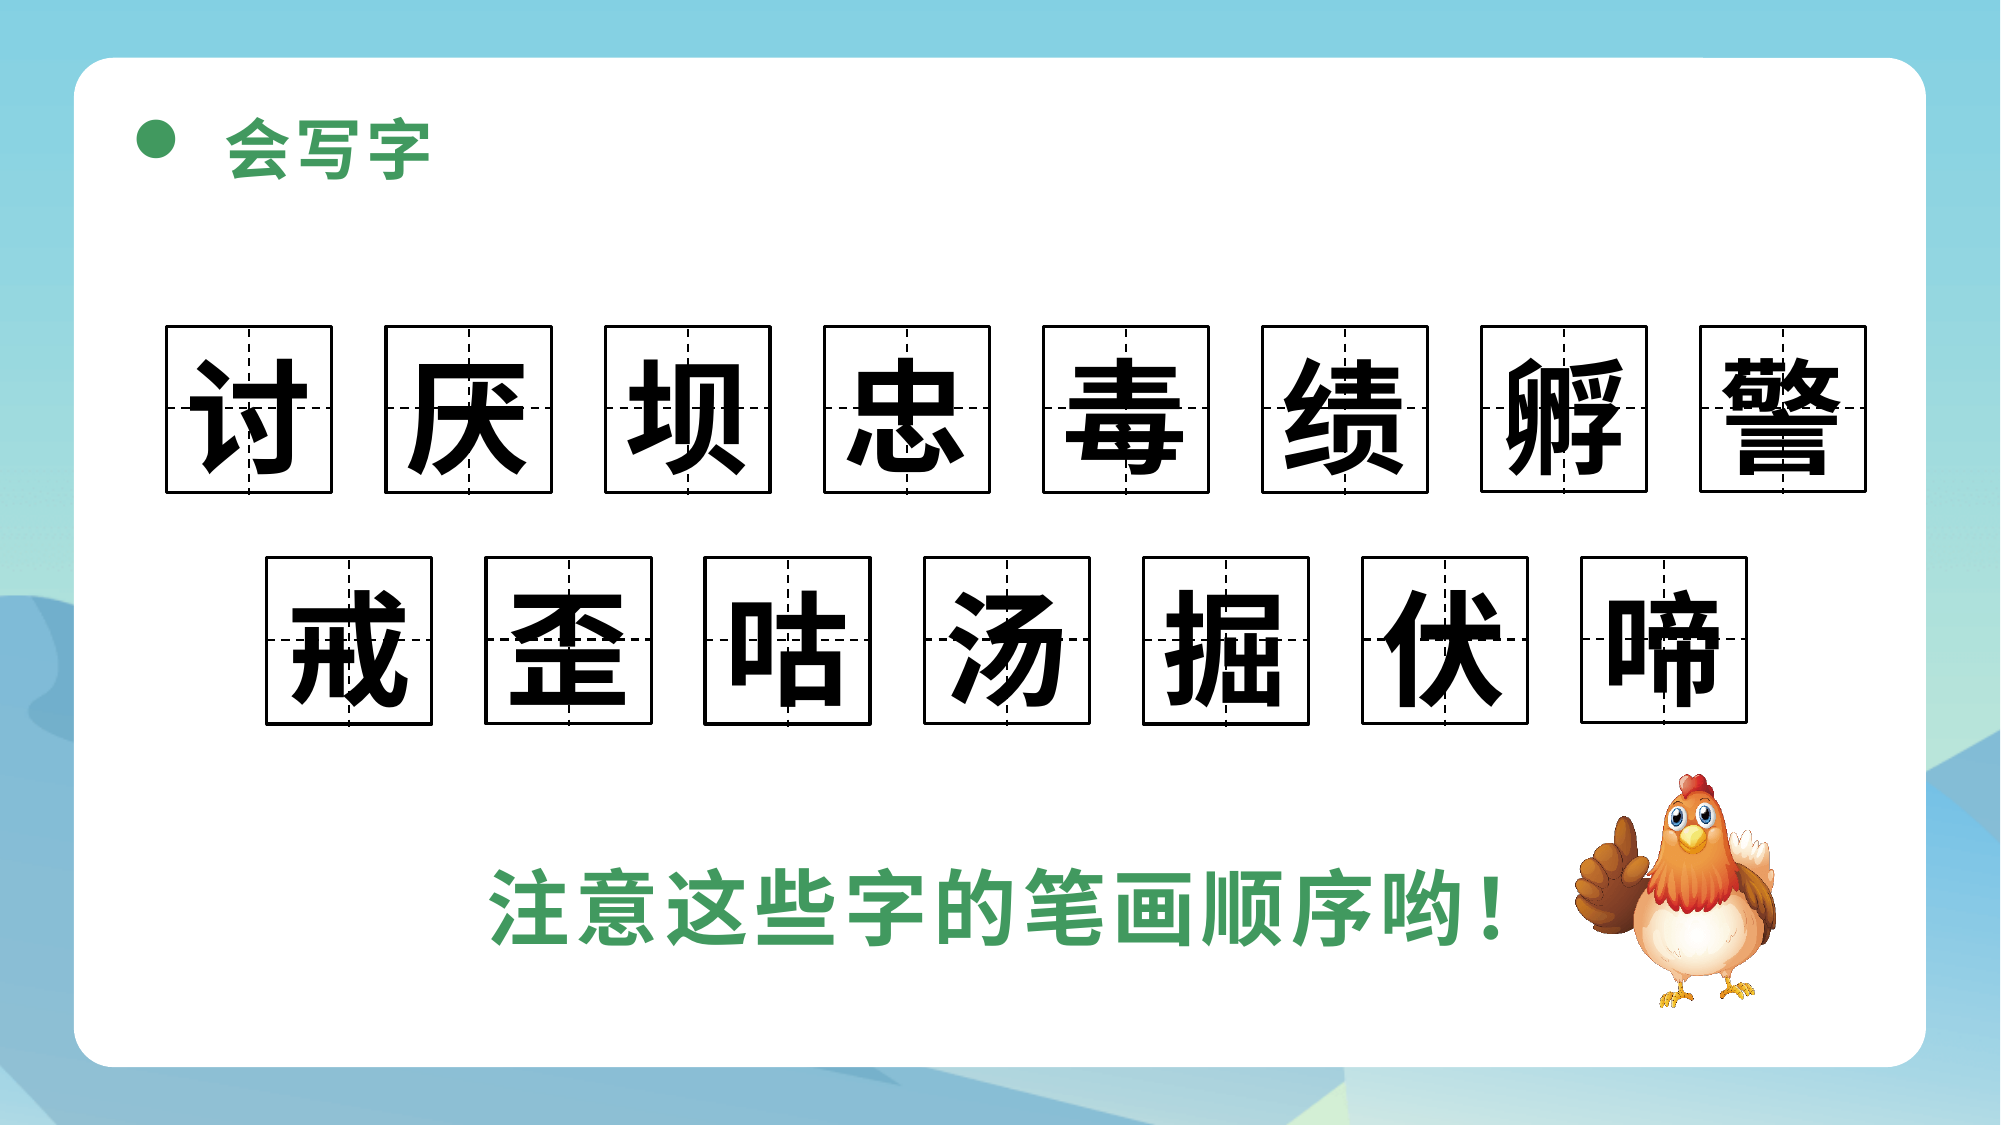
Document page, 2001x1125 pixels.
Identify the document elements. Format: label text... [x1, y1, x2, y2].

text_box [1043, 326, 1209, 500]
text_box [1362, 557, 1528, 731]
text_box 注意这些字的笔画顺序哟！ [471, 798, 1544, 964]
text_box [166, 326, 332, 500]
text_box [605, 326, 770, 500]
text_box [705, 557, 870, 731]
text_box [1700, 326, 1866, 500]
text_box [1581, 557, 1747, 731]
text_box 会写字 [116, 60, 575, 196]
picture [0, 0, 2001, 1125]
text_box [485, 557, 652, 731]
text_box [924, 557, 1090, 731]
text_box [824, 326, 990, 500]
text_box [266, 557, 432, 731]
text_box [1481, 326, 1647, 500]
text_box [1262, 326, 1428, 500]
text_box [385, 326, 552, 500]
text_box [1143, 557, 1309, 731]
